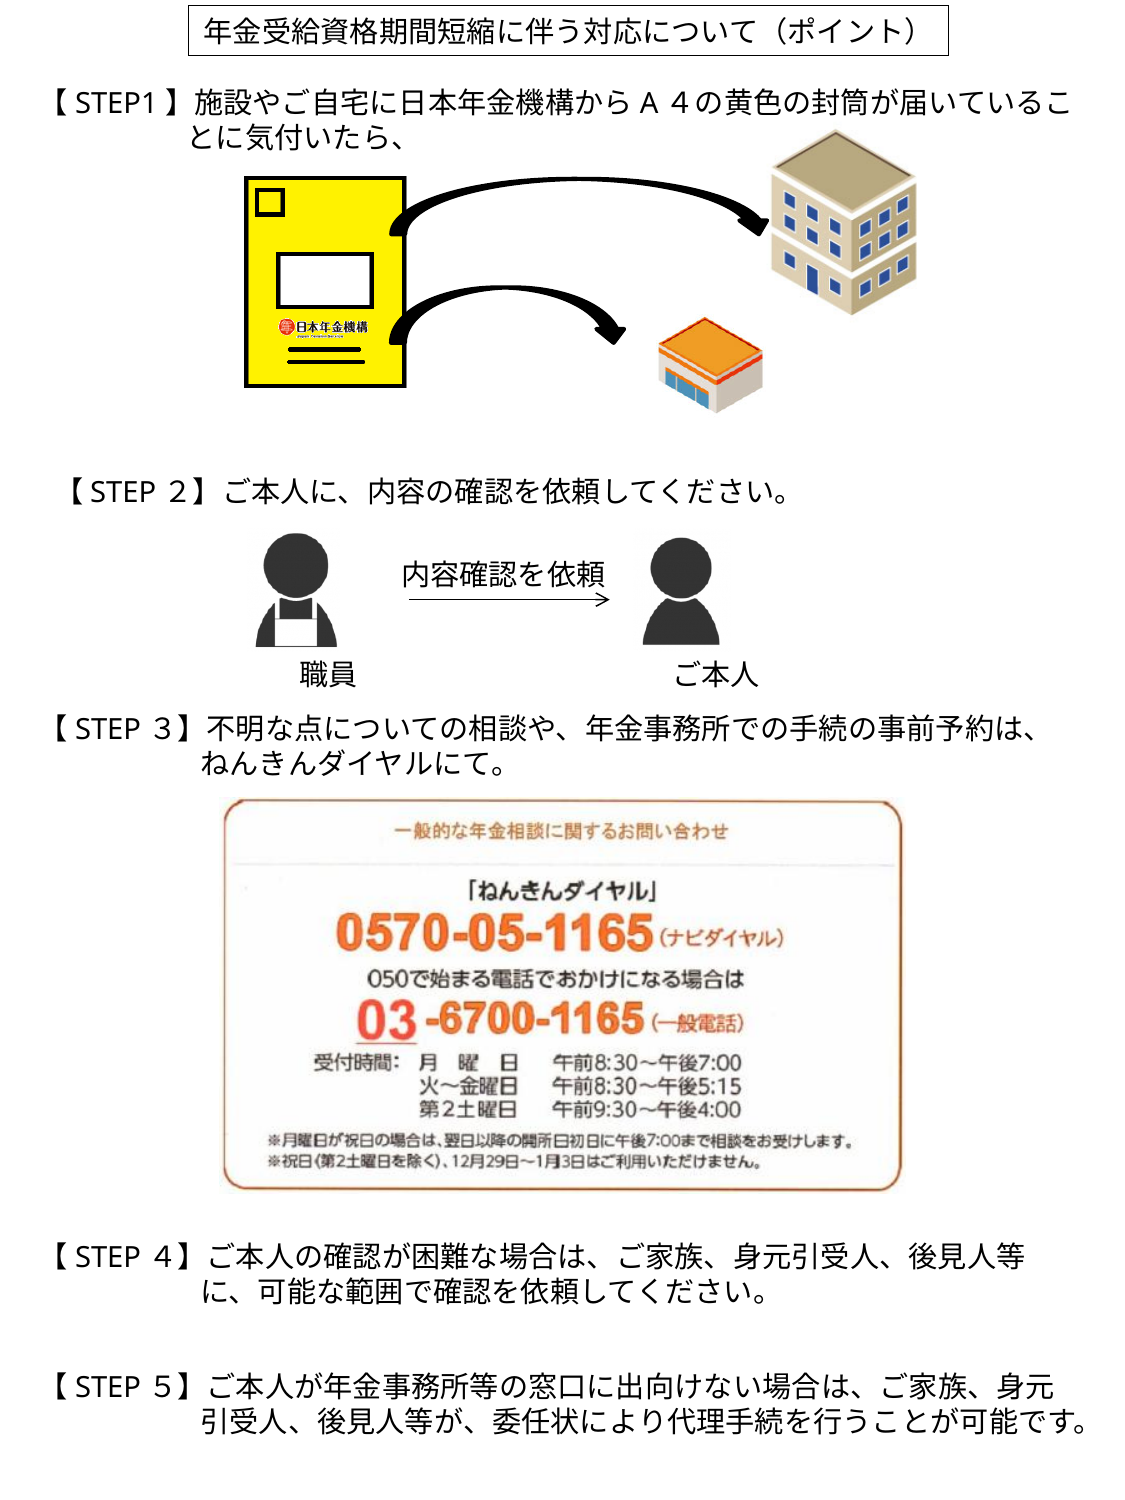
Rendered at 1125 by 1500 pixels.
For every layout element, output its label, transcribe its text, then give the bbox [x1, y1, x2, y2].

text_box 内容確認を依頼 [386, 549, 621, 599]
picture [633, 528, 731, 652]
text_box [412, 176, 734, 223]
text_box 年金受給資格期間短縮に伴う対応について（ポイント） [188, 5, 949, 56]
text_box 職員 [284, 648, 373, 699]
text_box 【STEP1】施設やご自宅に日本年金機構からA４の黄色の封筒が届いていることに気付いたら、 [24, 76, 1094, 162]
picture [219, 796, 906, 1194]
picture [630, 120, 942, 449]
picture [247, 528, 340, 652]
text_box [412, 285, 625, 345]
text_box 【STEP３】不明な点についての相談や、年金事務所での手続の事前予約は、ねんきんダイヤルにて。 [24, 702, 1059, 788]
text_box ご本人 [657, 648, 775, 699]
text_box 【STEP４】ご本人の確認が困難な場合は、ご家族、身元引受人、後見人等に、可能な範囲で確認を依頼してください。 [24, 1231, 1059, 1316]
picture [242, 174, 408, 390]
text_box 【STEP２】ご本人に、内容の確認を依頼してください。 [39, 466, 819, 517]
text_box 【STEP５】ご本人が年金事務所等の窓口に出向けない場合は、ご家族、身元引受人、後見人等が、委任状により代理手続を行うことが可能です。 [24, 1361, 1094, 1446]
